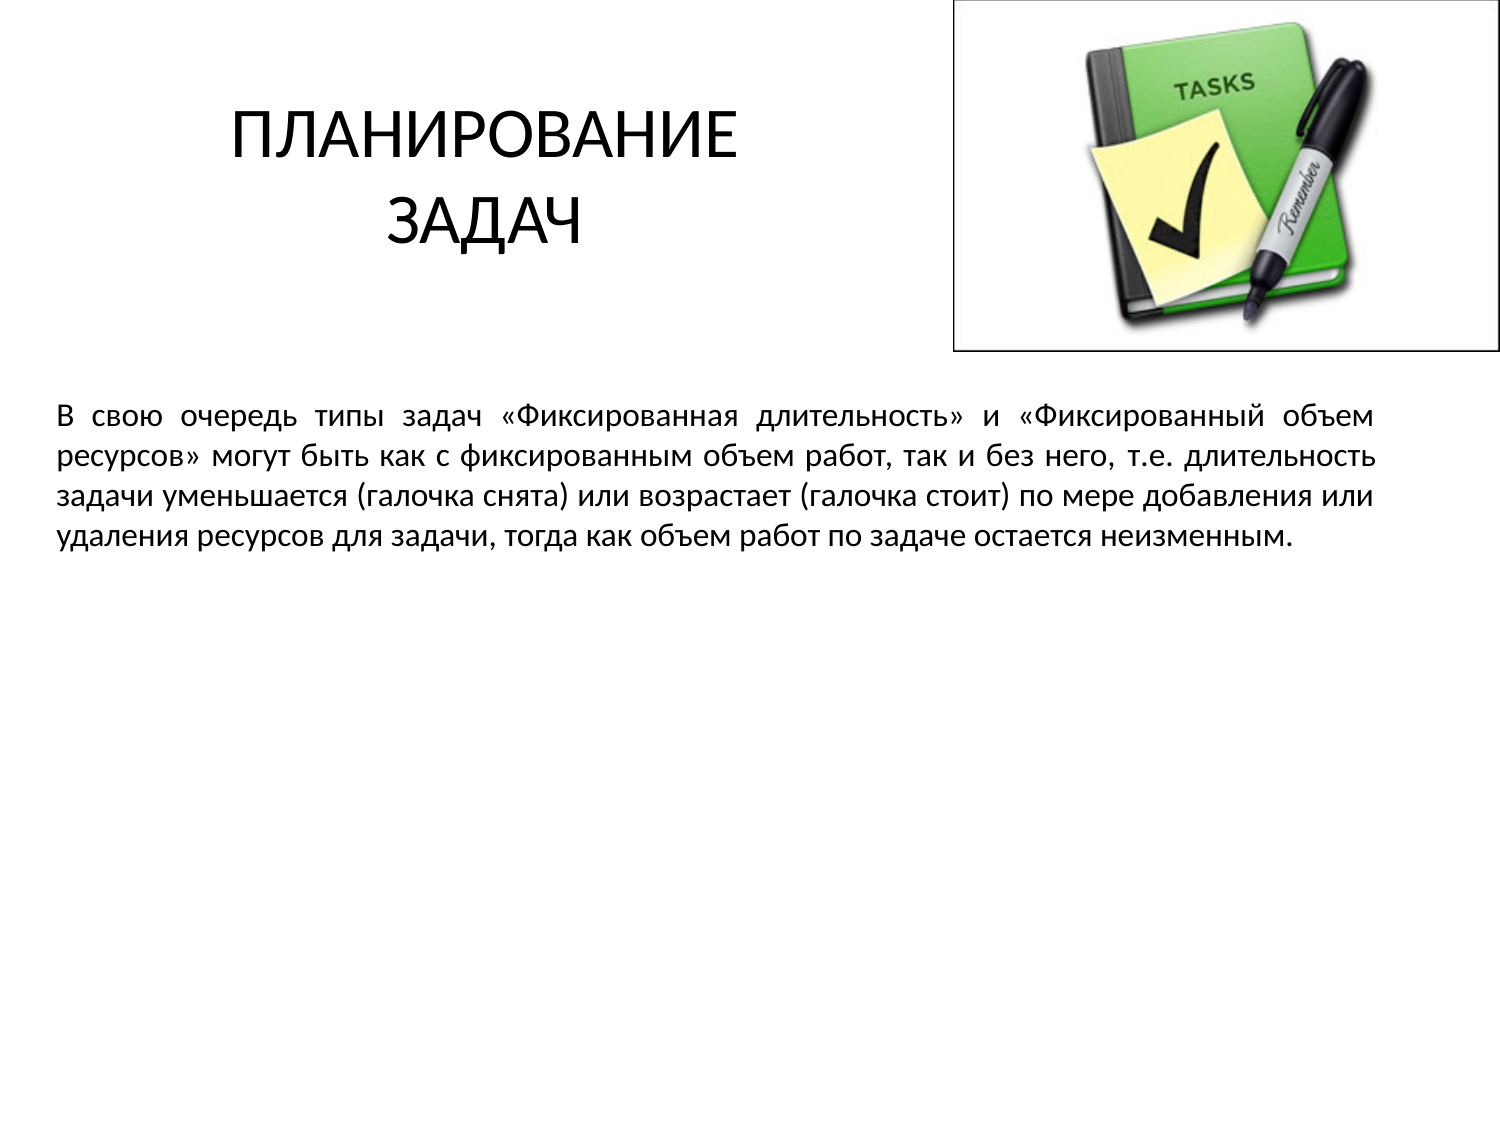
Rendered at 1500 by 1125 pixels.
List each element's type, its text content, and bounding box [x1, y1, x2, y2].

title ПЛАНИРОВАНИЕ ЗАДАЧ [112, 78, 859, 266]
list В свою очередь типы задач «Фиксированная длительность» и «Фиксированный объем ресурсов» могут быть как с фиксированным объем работ, так и без него, т.е. длительность задачи уменьшается (галочка снята) или возрастает (галочка стоит) по мере добавления или удаления ресурсов для задачи, тогда как объем работ по задаче остается неизменным. [41, 385, 1392, 568]
picture [952, 0, 1500, 352]
